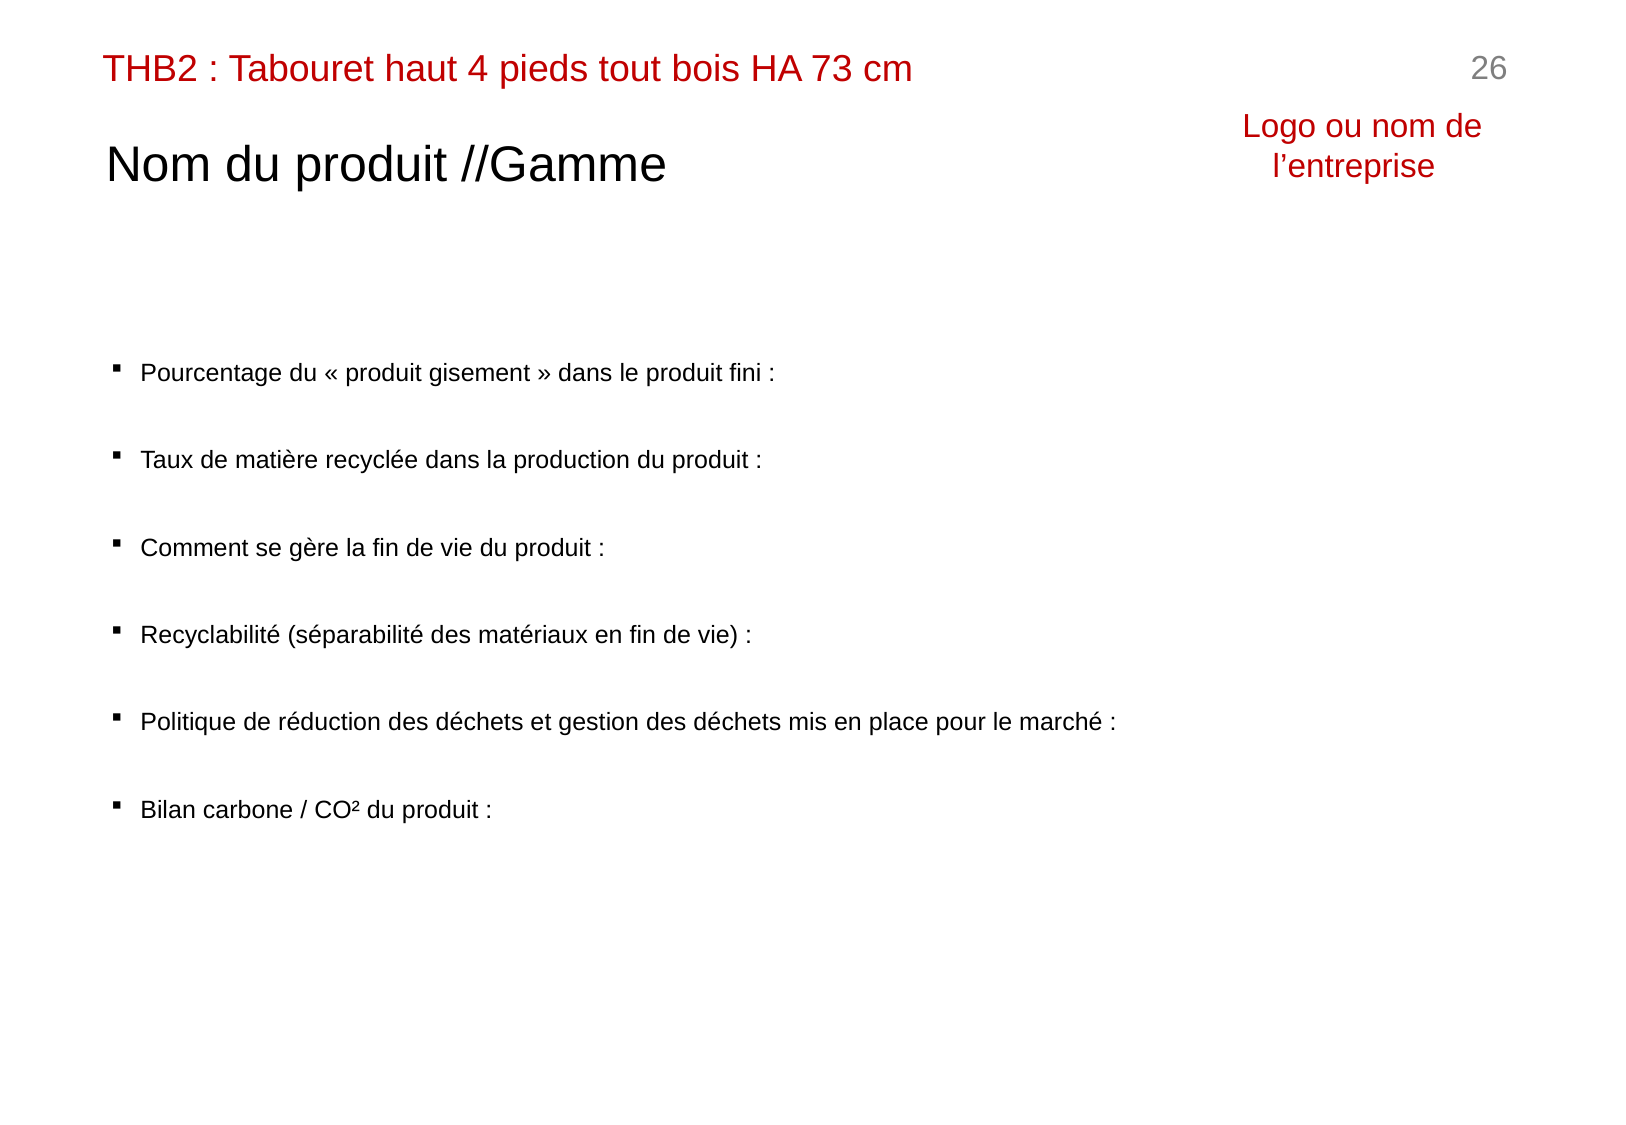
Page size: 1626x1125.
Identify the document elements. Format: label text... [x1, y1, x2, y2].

list Nom du produit //Gamme [91, 109, 1523, 215]
slide_number 26 [1426, 19, 1523, 91]
text_box Pourcentage du « produit gisement » dans le produit fini : Taux de matière recyclée dans la production du produit : Comment se gère la fin de vie du produit : Recyclabilité (séparabilité des matériaux en fin de vie) : Politique de réduction des déchets et gestion des déchets mis en place pour le marché : Bilan carbone / CO² du produit : [81, 304, 1333, 1067]
title THB2 : Tabouret haut 4 pieds tout bois HA 73 cm [102, 19, 1426, 109]
text_box Logo ou nom de l’entreprise [1141, 91, 1567, 197]
